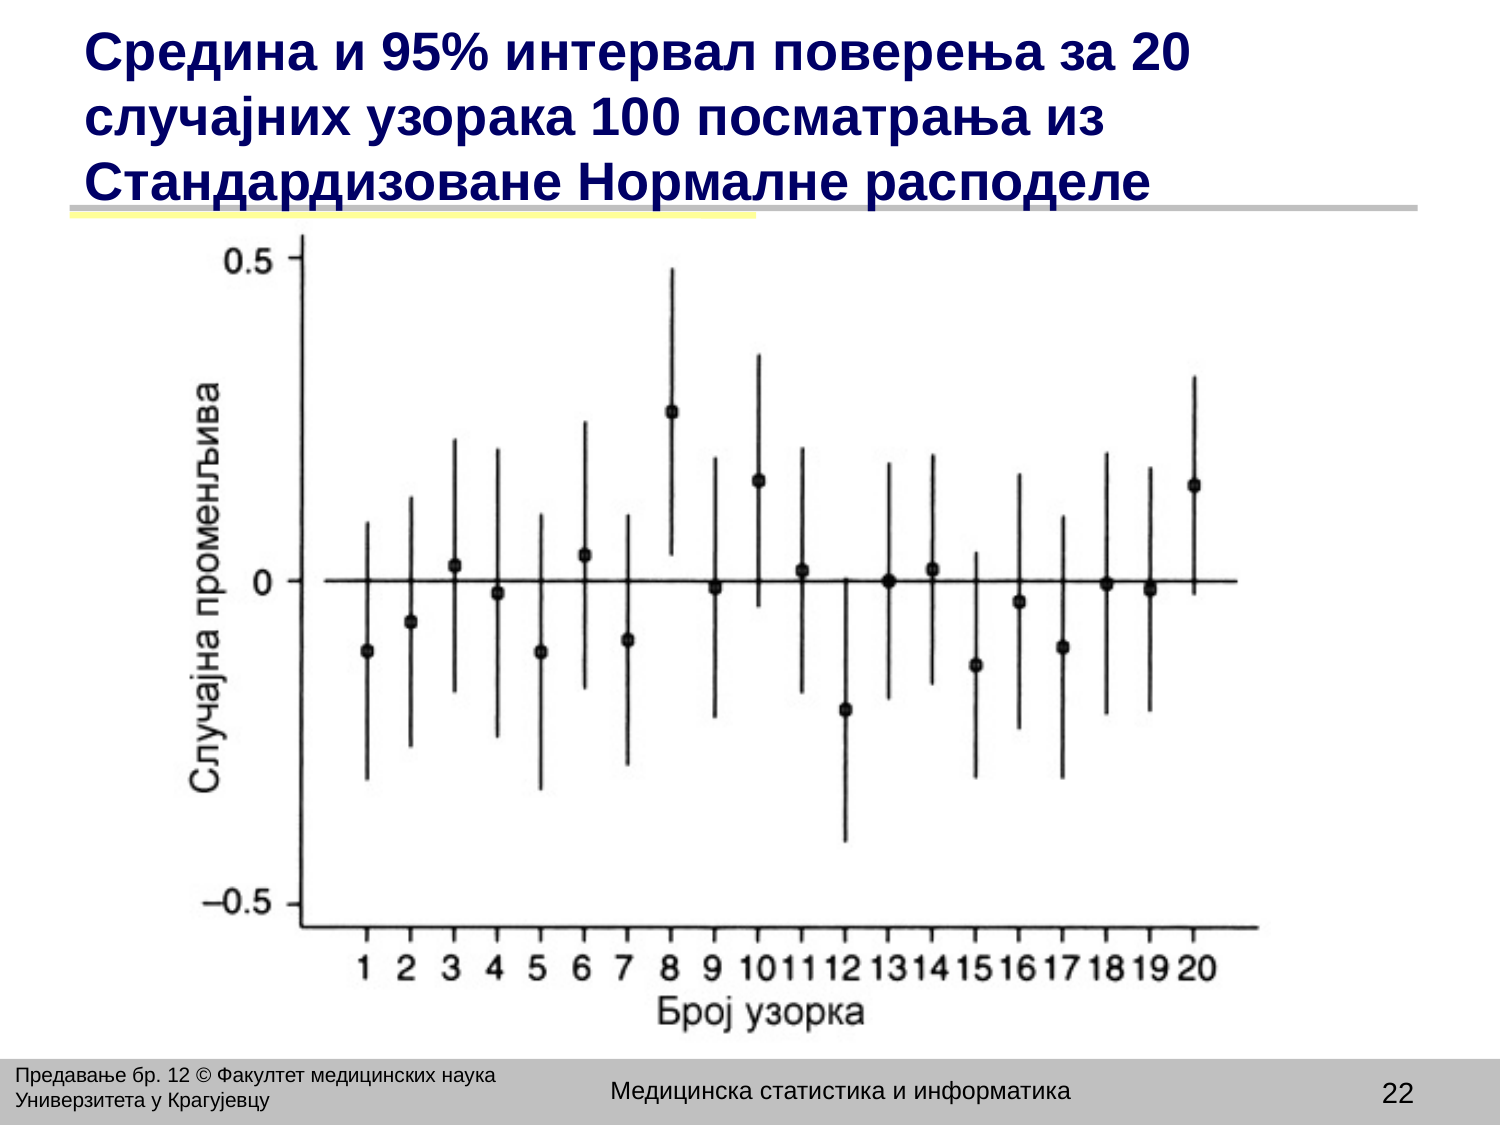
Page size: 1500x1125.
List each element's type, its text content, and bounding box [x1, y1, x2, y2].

title Средина и 95% интервал поверења за 20 случајних узорака 100 посматрања из Стандардизоване Нормалне расподеле [69, 19, 1426, 208]
slide_number Предавање бр. 12 © Факултет медицинских наука Универзитета у Крагујевцу [0, 1053, 601, 1108]
footer Медицинска статистика и информатика [512, 1066, 1170, 1125]
picture [173, 220, 1271, 1049]
slide_number 22 [1181, 1066, 1430, 1125]
